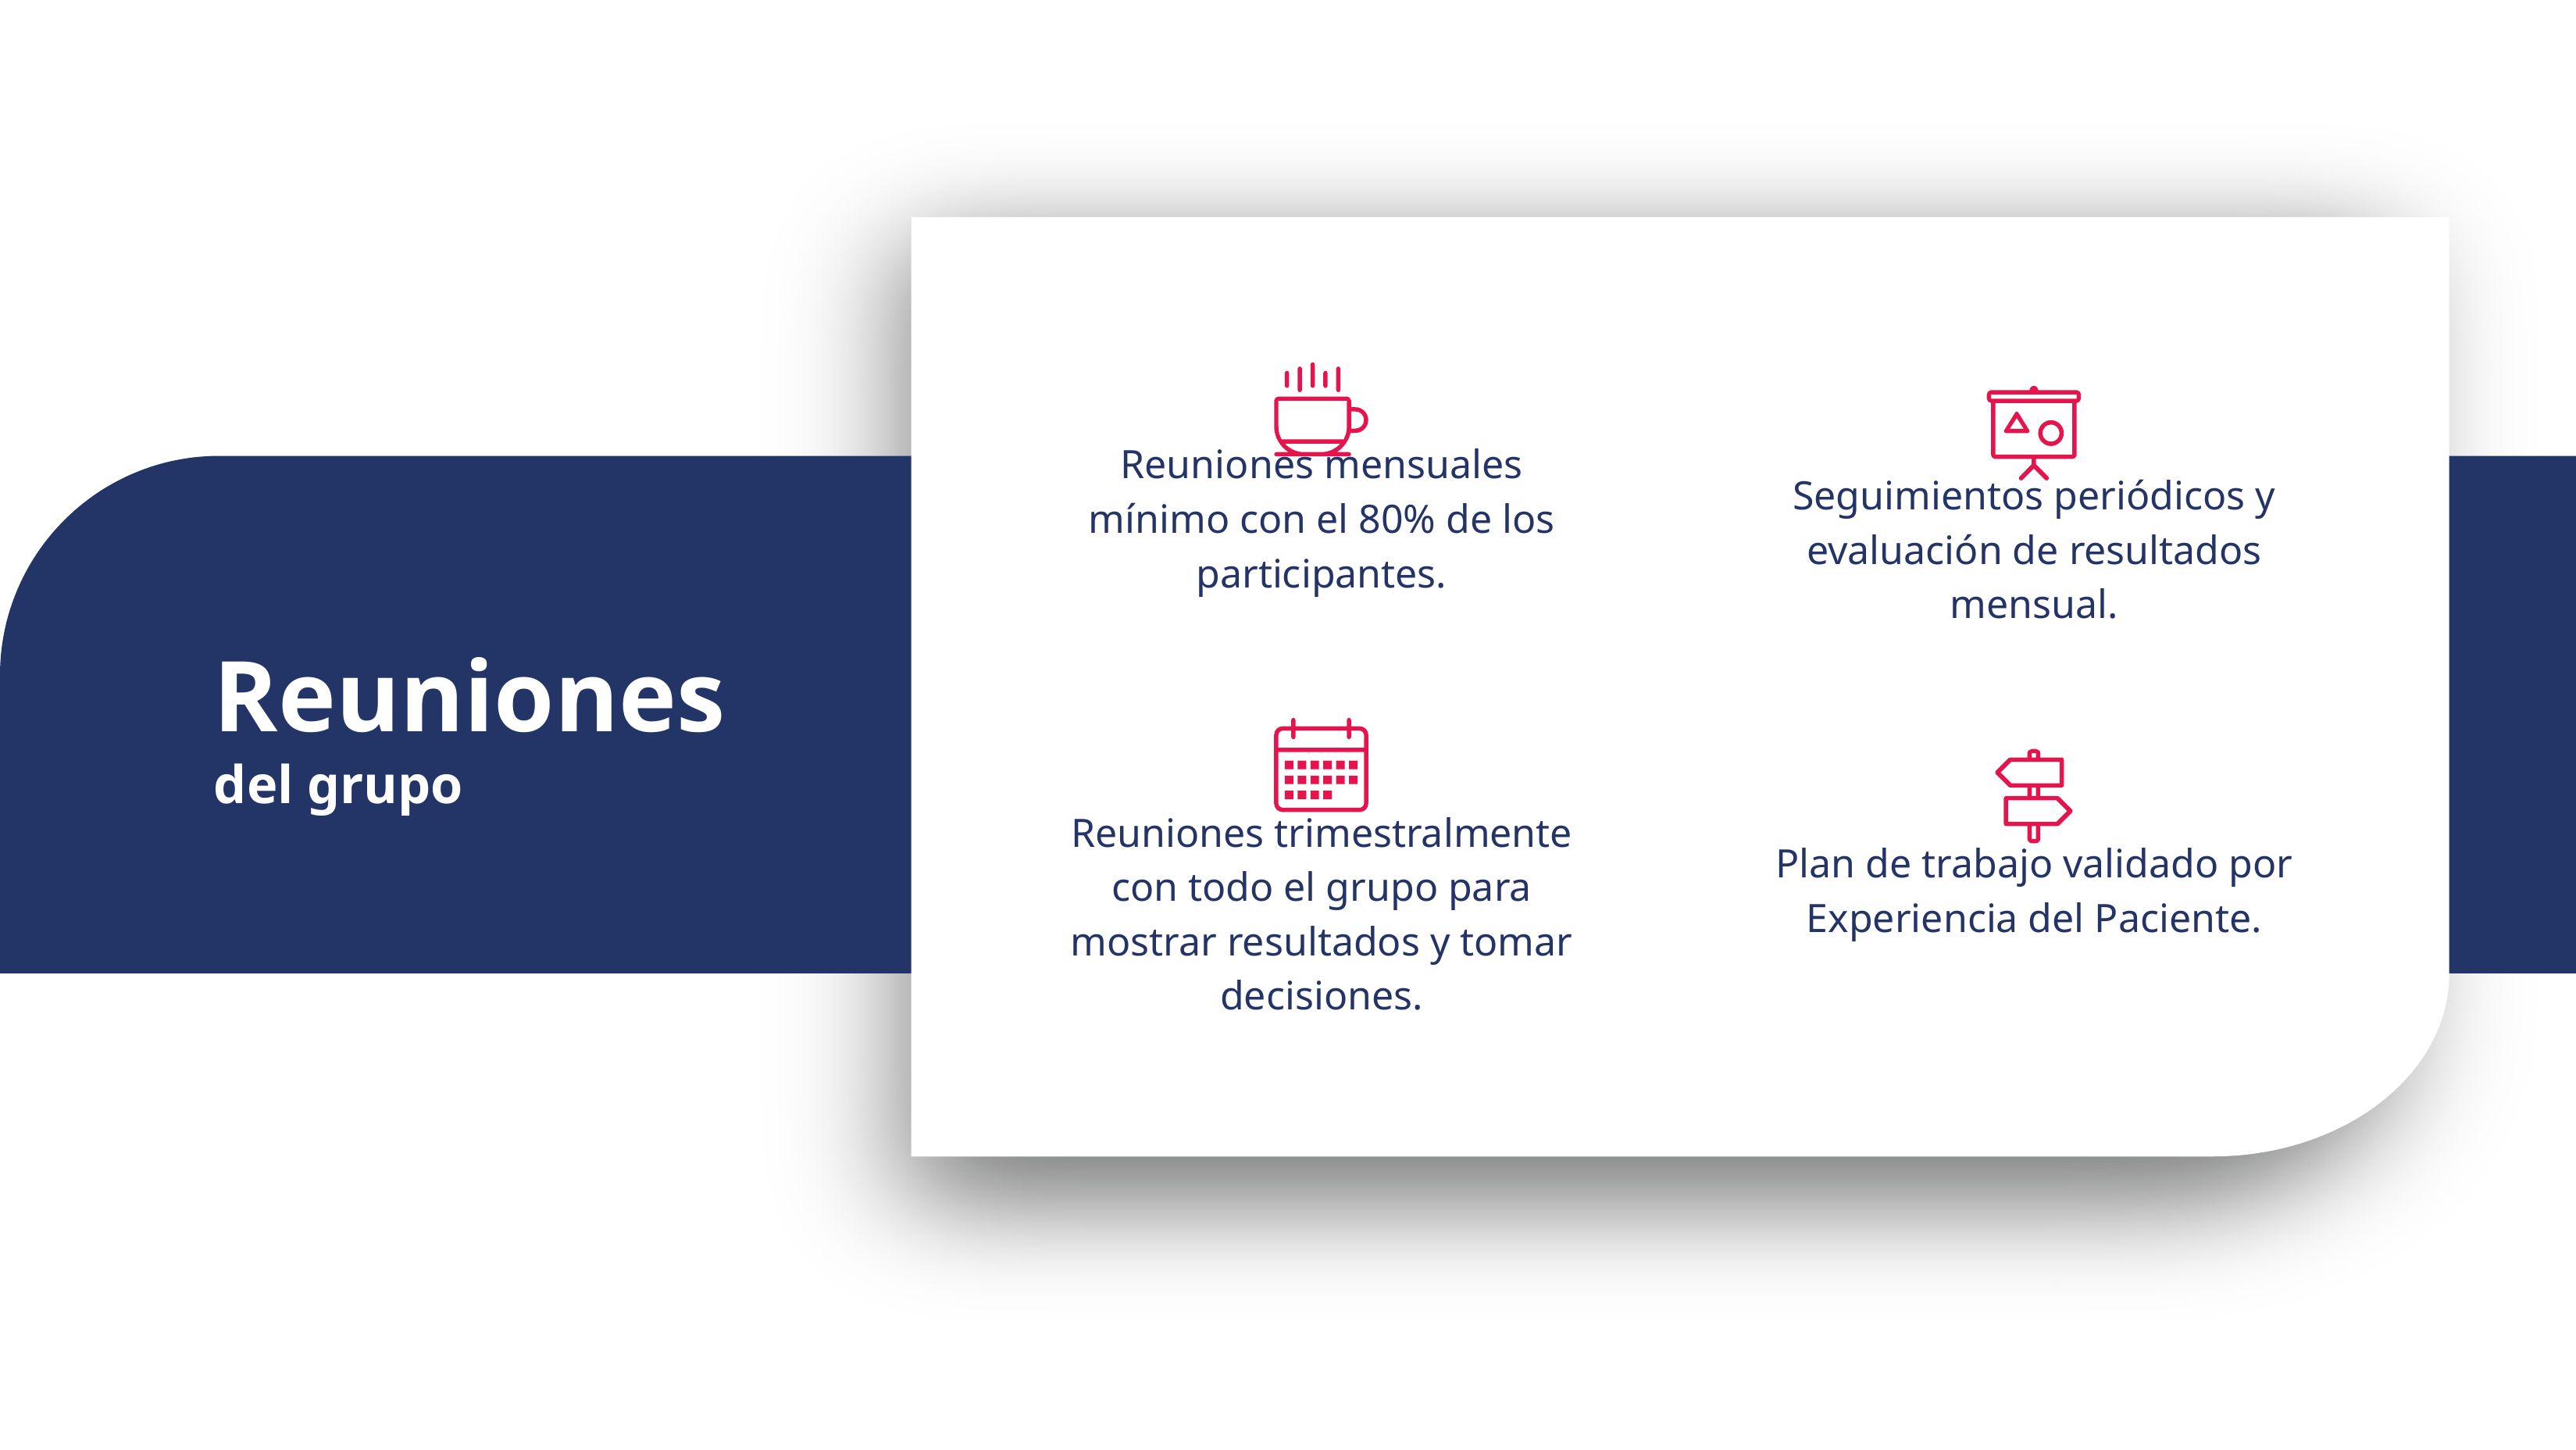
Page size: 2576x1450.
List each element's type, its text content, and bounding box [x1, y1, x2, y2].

text_box [1323, 370, 1328, 388]
text_box [1274, 396, 1368, 457]
text_box [1297, 366, 1302, 393]
text_box [1284, 370, 1290, 388]
title Reuniones del grupo [212, 632, 911, 877]
text_box [2449, 455, 2576, 973]
text_box [1986, 385, 2082, 480]
text_box [1310, 362, 1315, 388]
text_box [1995, 748, 2073, 844]
text_box [726, 93, 2576, 455]
text_box [1274, 717, 1368, 812]
text_box Seguimientos periódicos y evaluación de resultados mensual. Plan de trabajo validado por Experiencia del Paciente. [1768, 461, 2299, 941]
text_box [911, 216, 2449, 1157]
text_box [0, 455, 911, 973]
text_box Reuniones mensuales mínimo con el 80% de los participantes. Reuniones trimestralmente con todo el grupo para mostrar resultados y tomar decisiones. [1056, 264, 1586, 1018]
text_box [726, 973, 2576, 1352]
text_box [1336, 366, 1341, 393]
